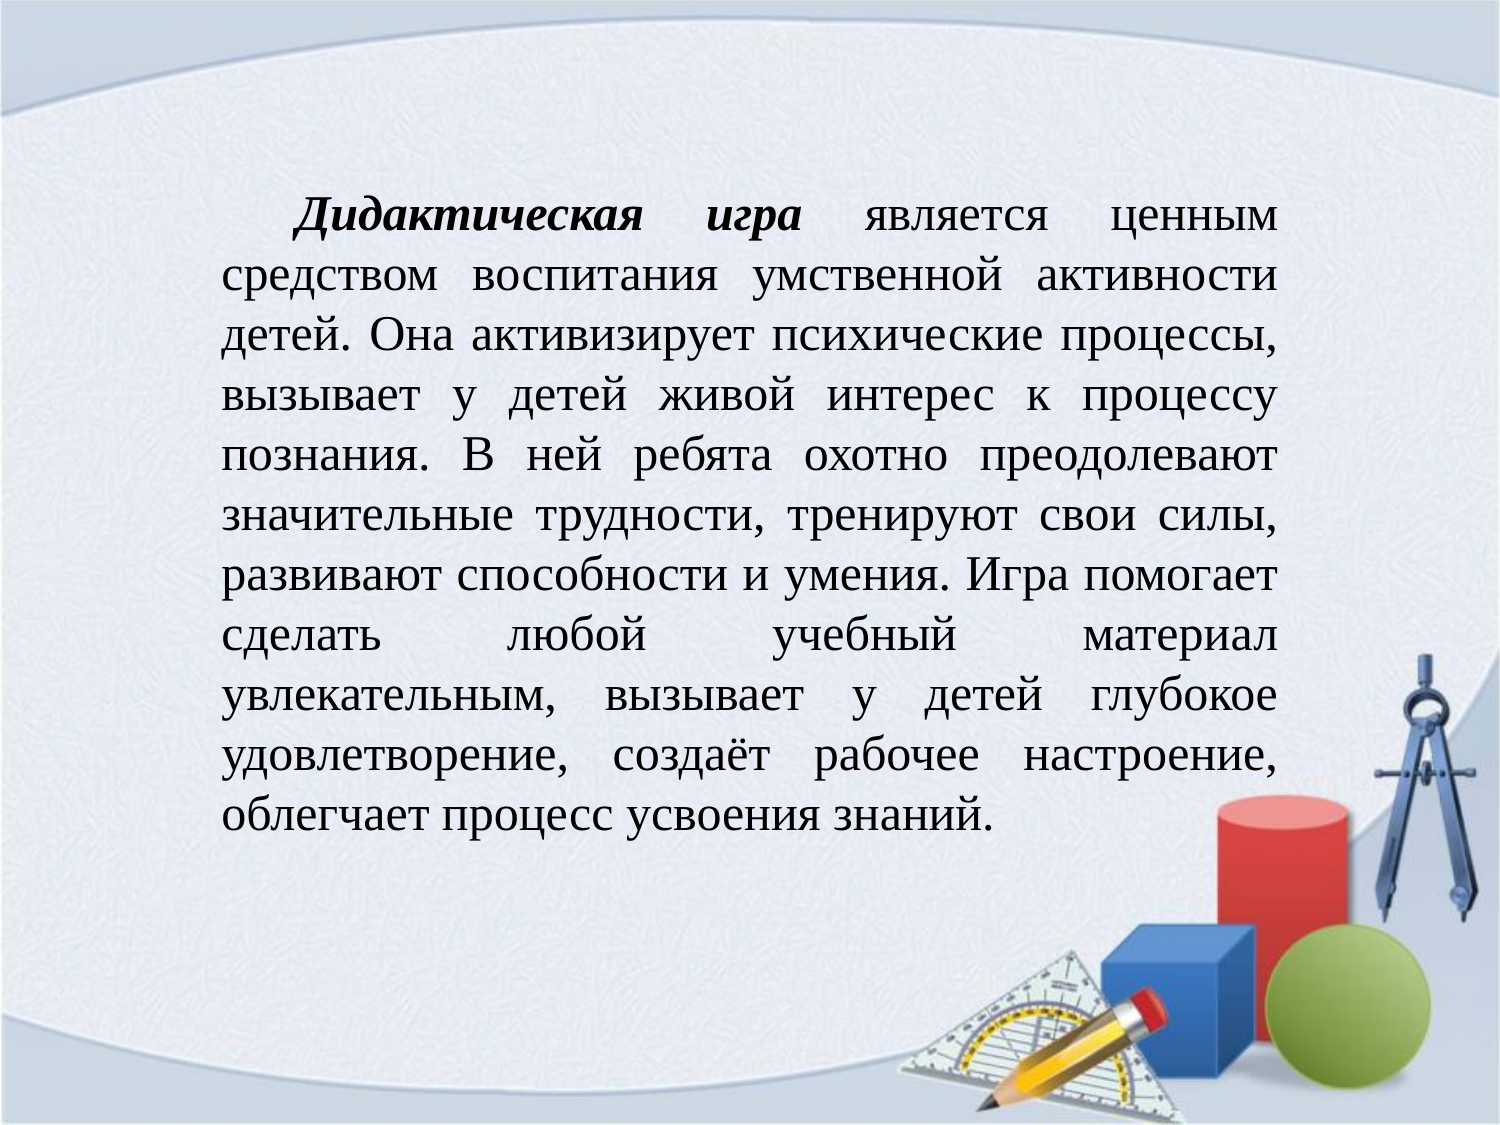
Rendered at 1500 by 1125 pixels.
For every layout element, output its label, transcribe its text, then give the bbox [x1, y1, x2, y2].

picture [0, 0, 1500, 1125]
text_box Дидактическая игра является ценным средством воспитания умственной активности детей. Она активизирует психические процессы, вызывает у детей живой интерес к процессу познания. В ней ребята охотно преодолевают значительные трудности, тренируют свои силы, развивают способности и умения. Игра помогает сделать любой учебный материал увлекательным, вызывает у детей глубокое удовлетворение, создаёт рабочее настроение, облегчает процесс усвоения знаний. [206, 172, 1294, 848]
